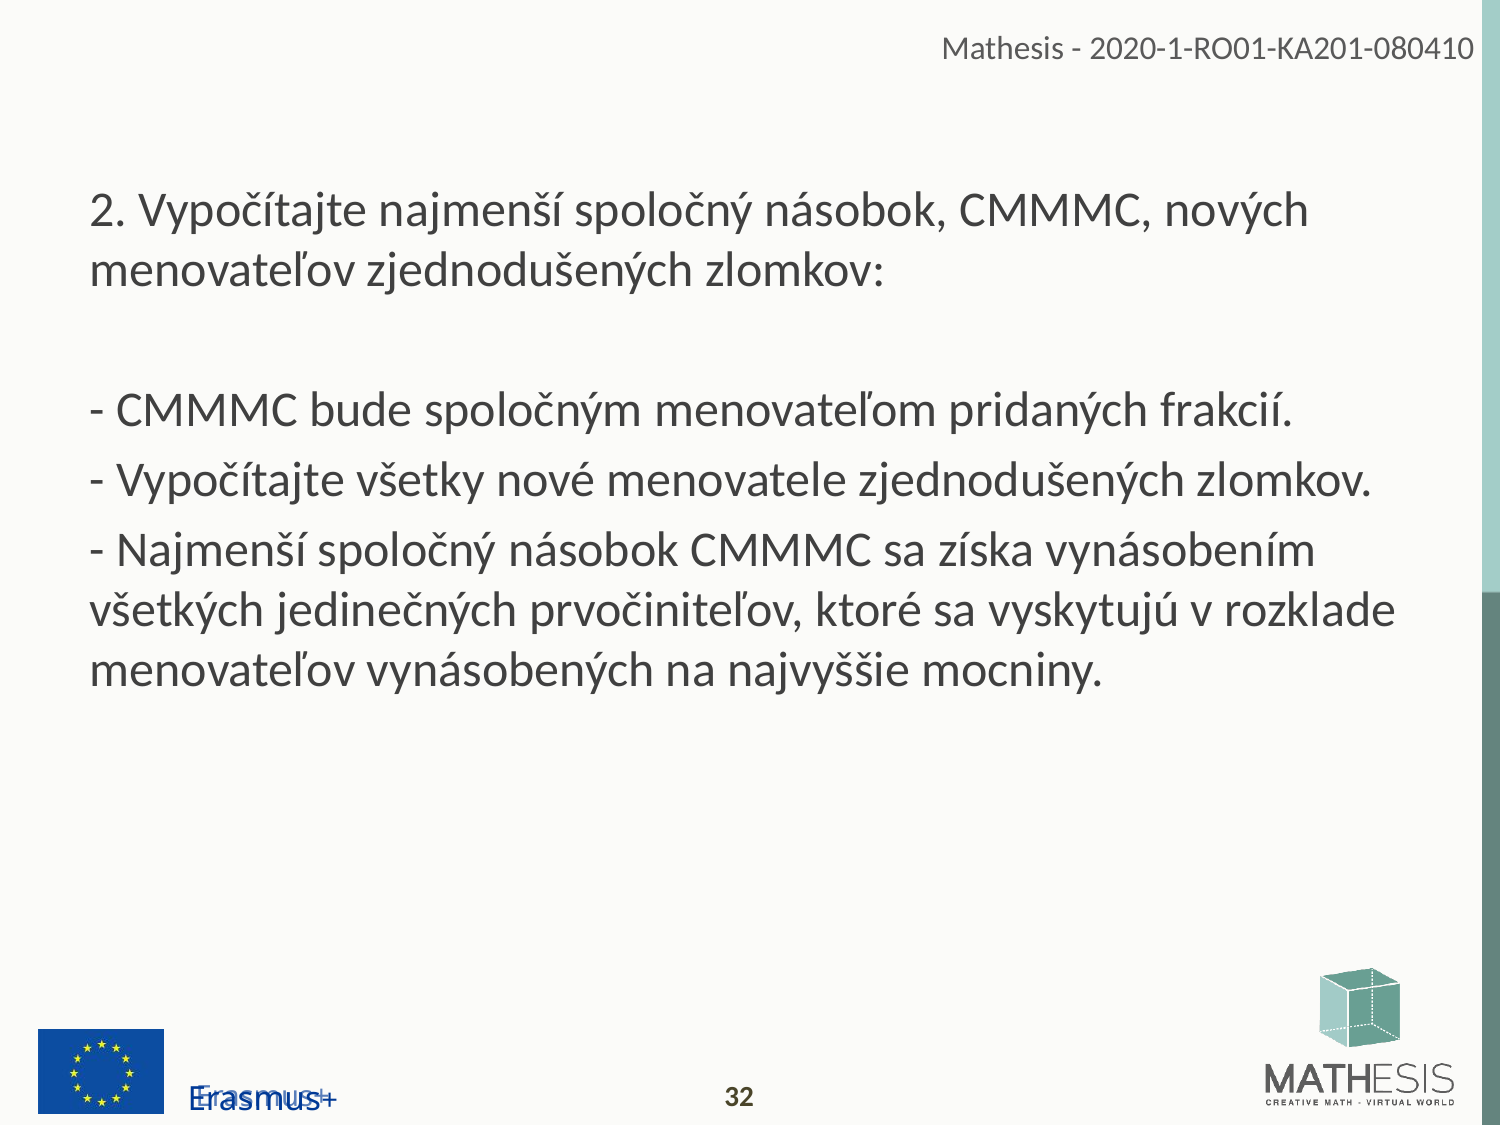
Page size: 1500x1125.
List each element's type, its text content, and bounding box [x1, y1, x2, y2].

list 2. Vypočítajte najmenší spoločný násobok, CMMMC, nových menovateľov zjednodušených zlomkov: - CMMMC bude spoločným menovateľom pridaných frakcií. - Vypočítajte všetky nové menovatele zjednodušených zlomkov. - Najmenší spoločný násobok CMMMC sa získa vynásobením všetkých jedinečných prvočiniteľov, ktoré sa vyskytujú v rozklade menovateľov vynásobených na najvyššie mocniny. [75, 169, 1425, 912]
picture [38, 1029, 164, 1114]
